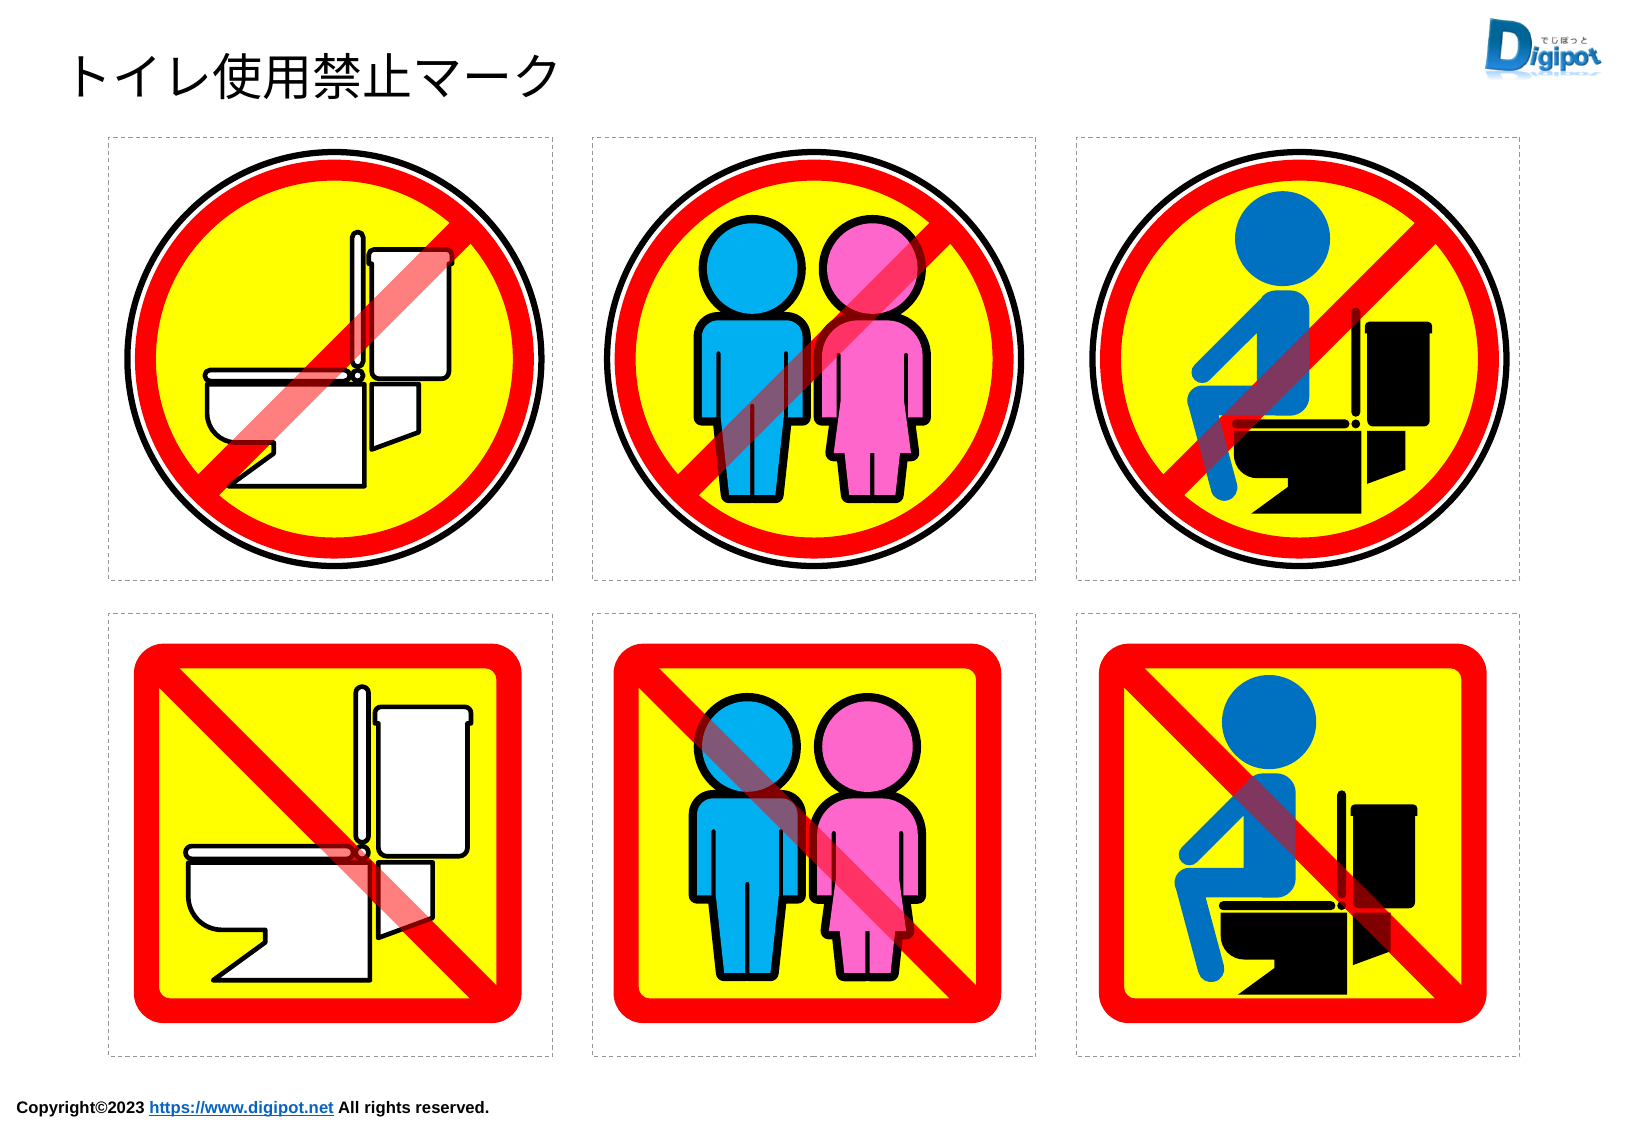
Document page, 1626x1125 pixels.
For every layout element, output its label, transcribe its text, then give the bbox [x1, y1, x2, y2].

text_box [127, 152, 542, 567]
text_box トイレ使用禁止マーク [47, 38, 578, 113]
picture [1485, 18, 1602, 82]
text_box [613, 643, 1002, 1024]
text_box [1098, 643, 1487, 1024]
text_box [133, 643, 522, 1024]
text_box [1092, 152, 1507, 567]
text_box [607, 152, 1022, 567]
